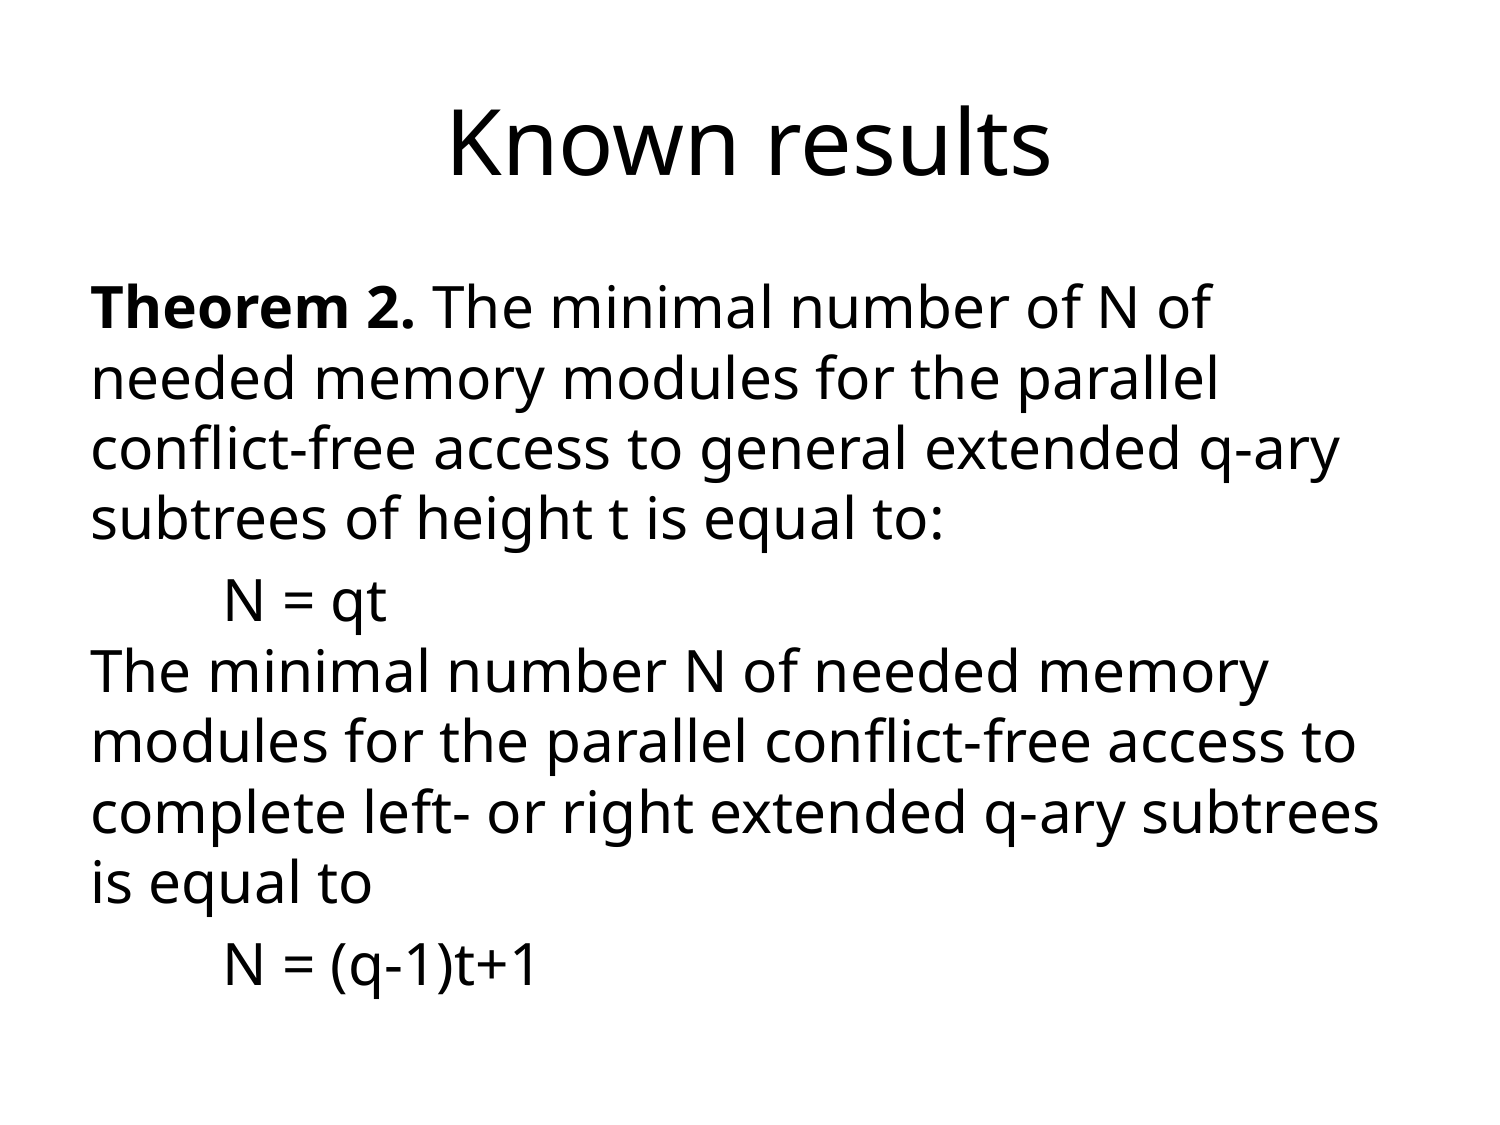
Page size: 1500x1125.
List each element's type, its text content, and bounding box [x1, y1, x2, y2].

list Theorem 2. The minimal number of N of needed memory modules for the parallel conflict-free access to general extended q-ary subtrees of height t is equal to: N = qt The minimal number N of needed memory modules for the parallel conflict-free access to complete left- or right extended q-ary subtrees is equal to N = (q-1)t+1 [75, 262, 1425, 1005]
title Known results [75, 45, 1425, 233]
